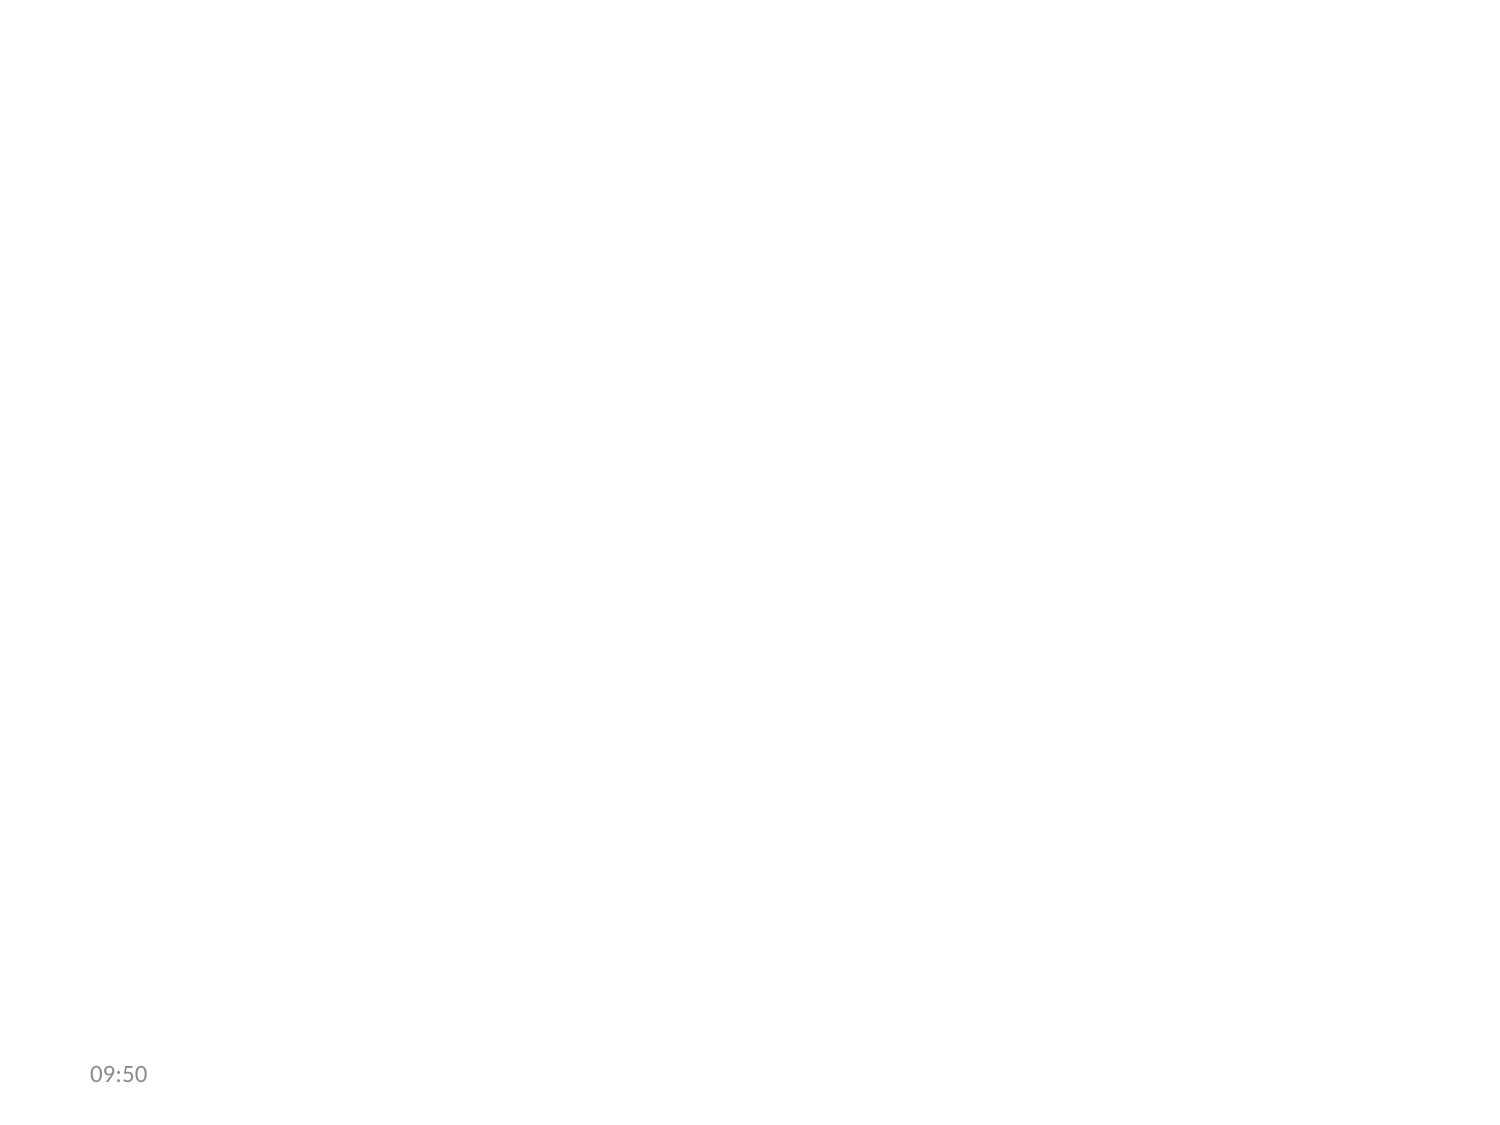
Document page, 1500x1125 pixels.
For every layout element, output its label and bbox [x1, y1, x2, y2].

slide_number [75, 1042, 425, 1103]
